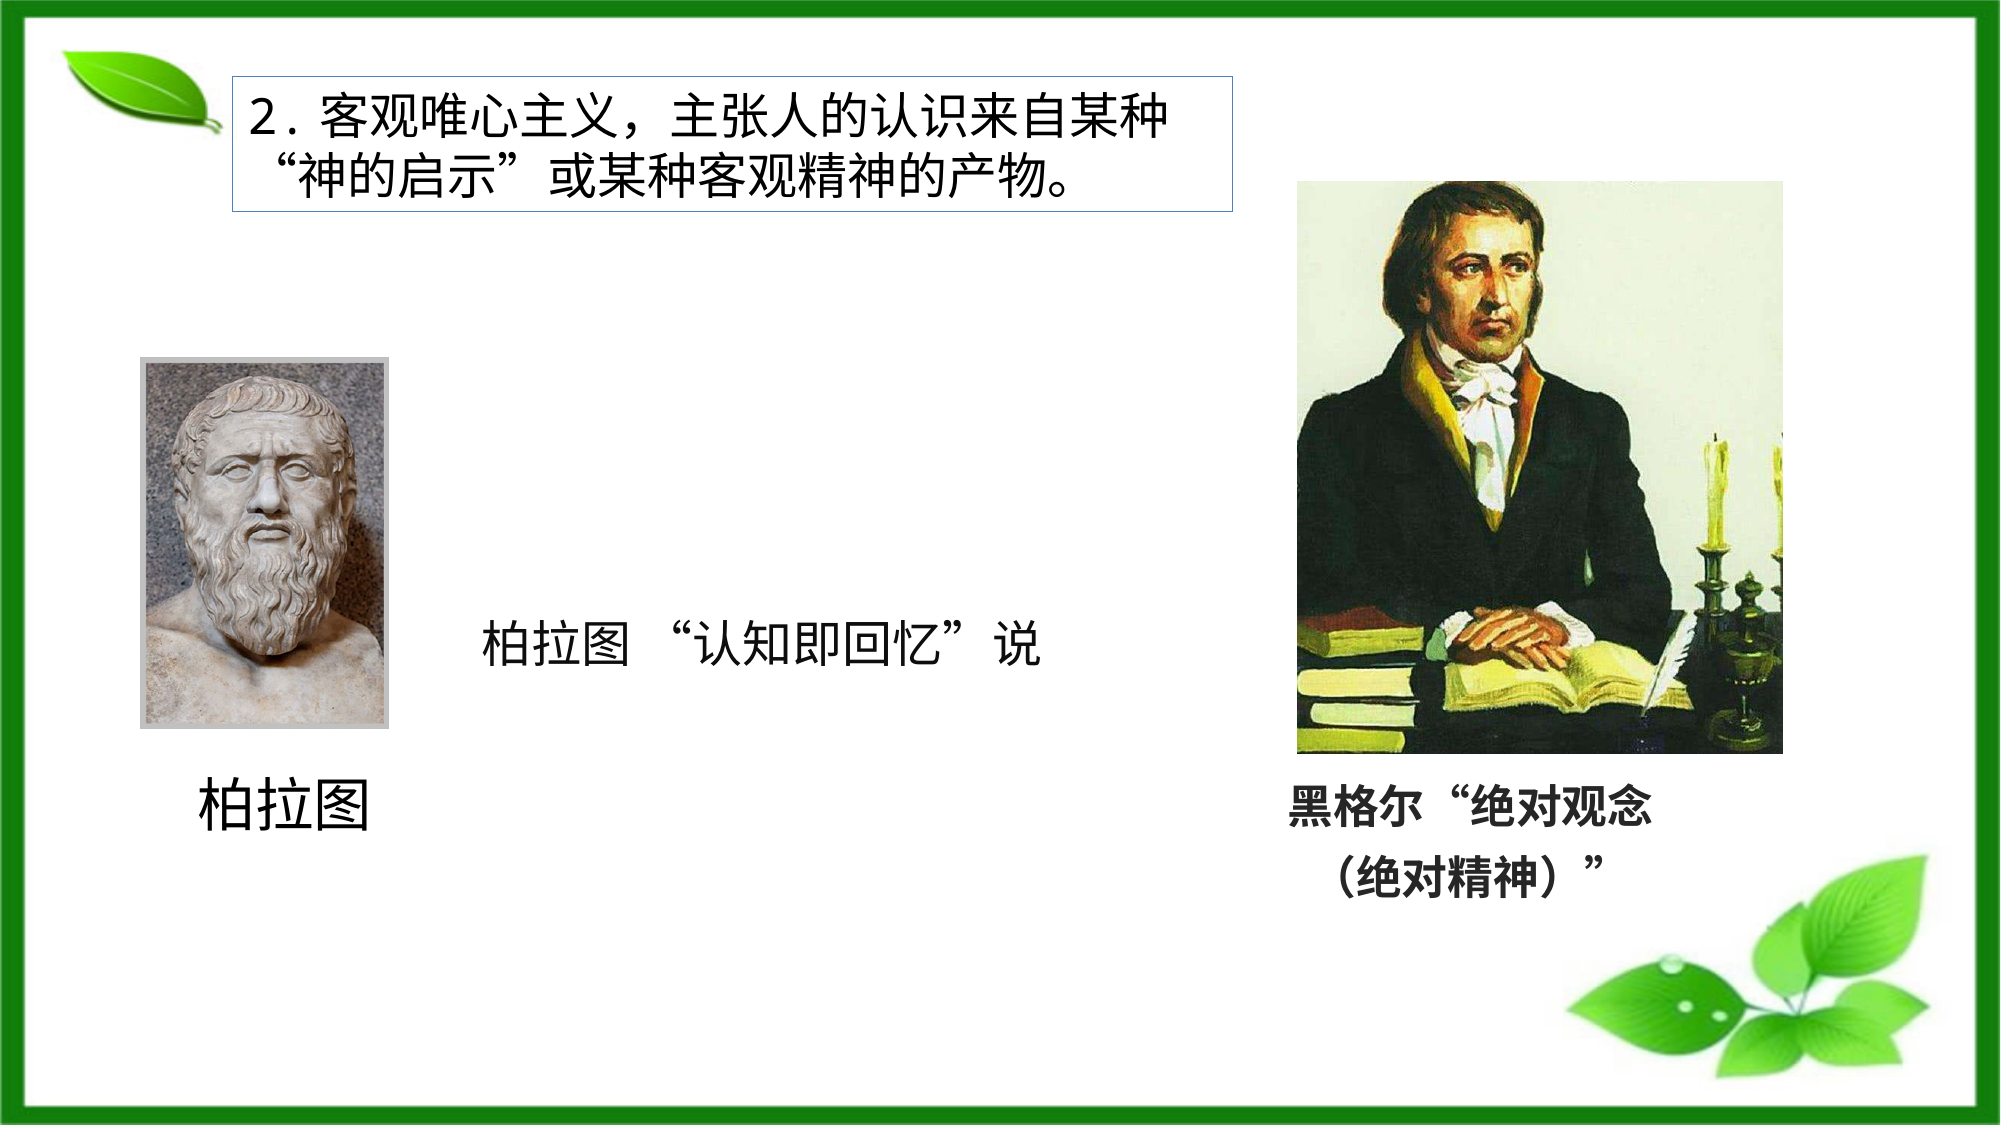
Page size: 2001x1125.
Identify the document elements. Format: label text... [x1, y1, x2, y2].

text_box 黑格尔“绝对观念（绝对精神）” [1257, 753, 1684, 912]
picture [0, 0, 2001, 1125]
text_box 2.客观唯心主义，主张人的认识来自某种“神的启示”或某种客观精神的产物。 [232, 76, 1233, 212]
text_box 柏拉图 “认知即回忆”说 [421, 605, 1175, 678]
text_box 柏拉图 [182, 761, 387, 846]
